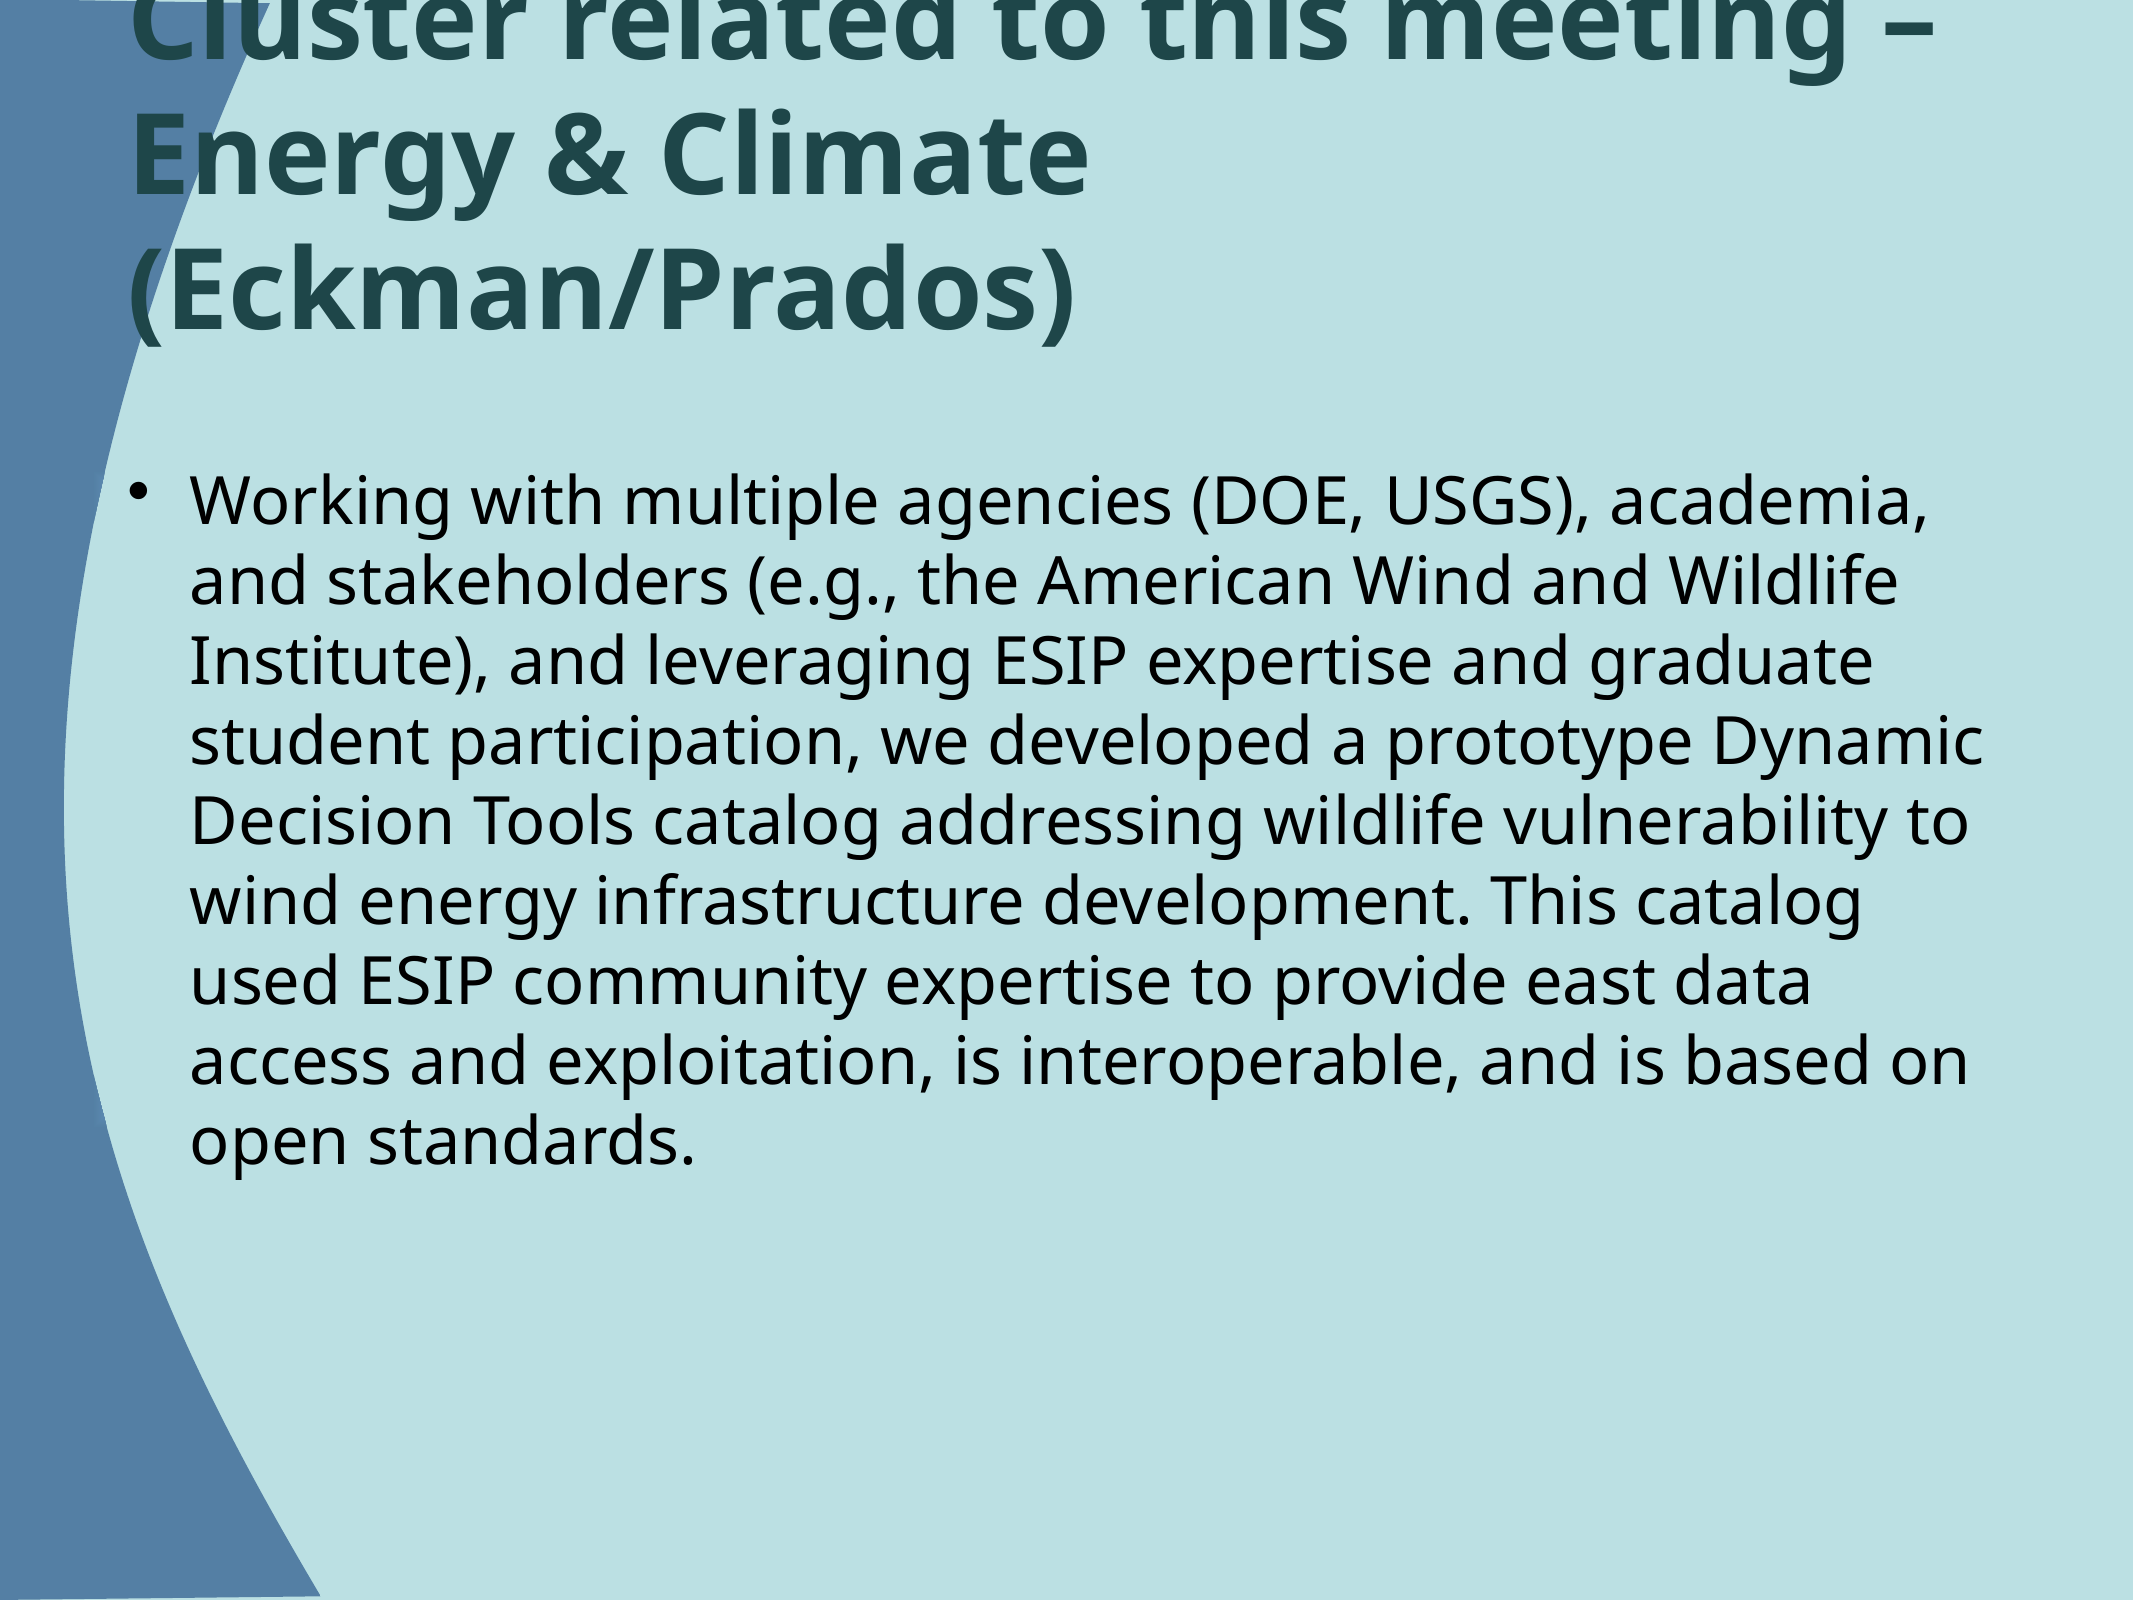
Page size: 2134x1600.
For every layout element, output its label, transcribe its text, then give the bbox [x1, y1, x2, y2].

title Cluster related to this meeting – Energy & Climate (Eckman/Prados) [106, 63, 2028, 374]
list Working with multiple agencies (DOE, USGS), academia, and stakeholders (e.g., the American Wind and Wildlife Institute), and leveraging ESIP expertise and graduate student participation, we developed a prototype Dynamic Decision Tools catalog addressing wildlife vulnerability to wind energy infrastructure development. This catalog used ESIP community expertise to provide east data access and exploitation, is interoperable, and is based on open standards. [106, 436, 2028, 1463]
text_box [0, 0, 321, 1600]
